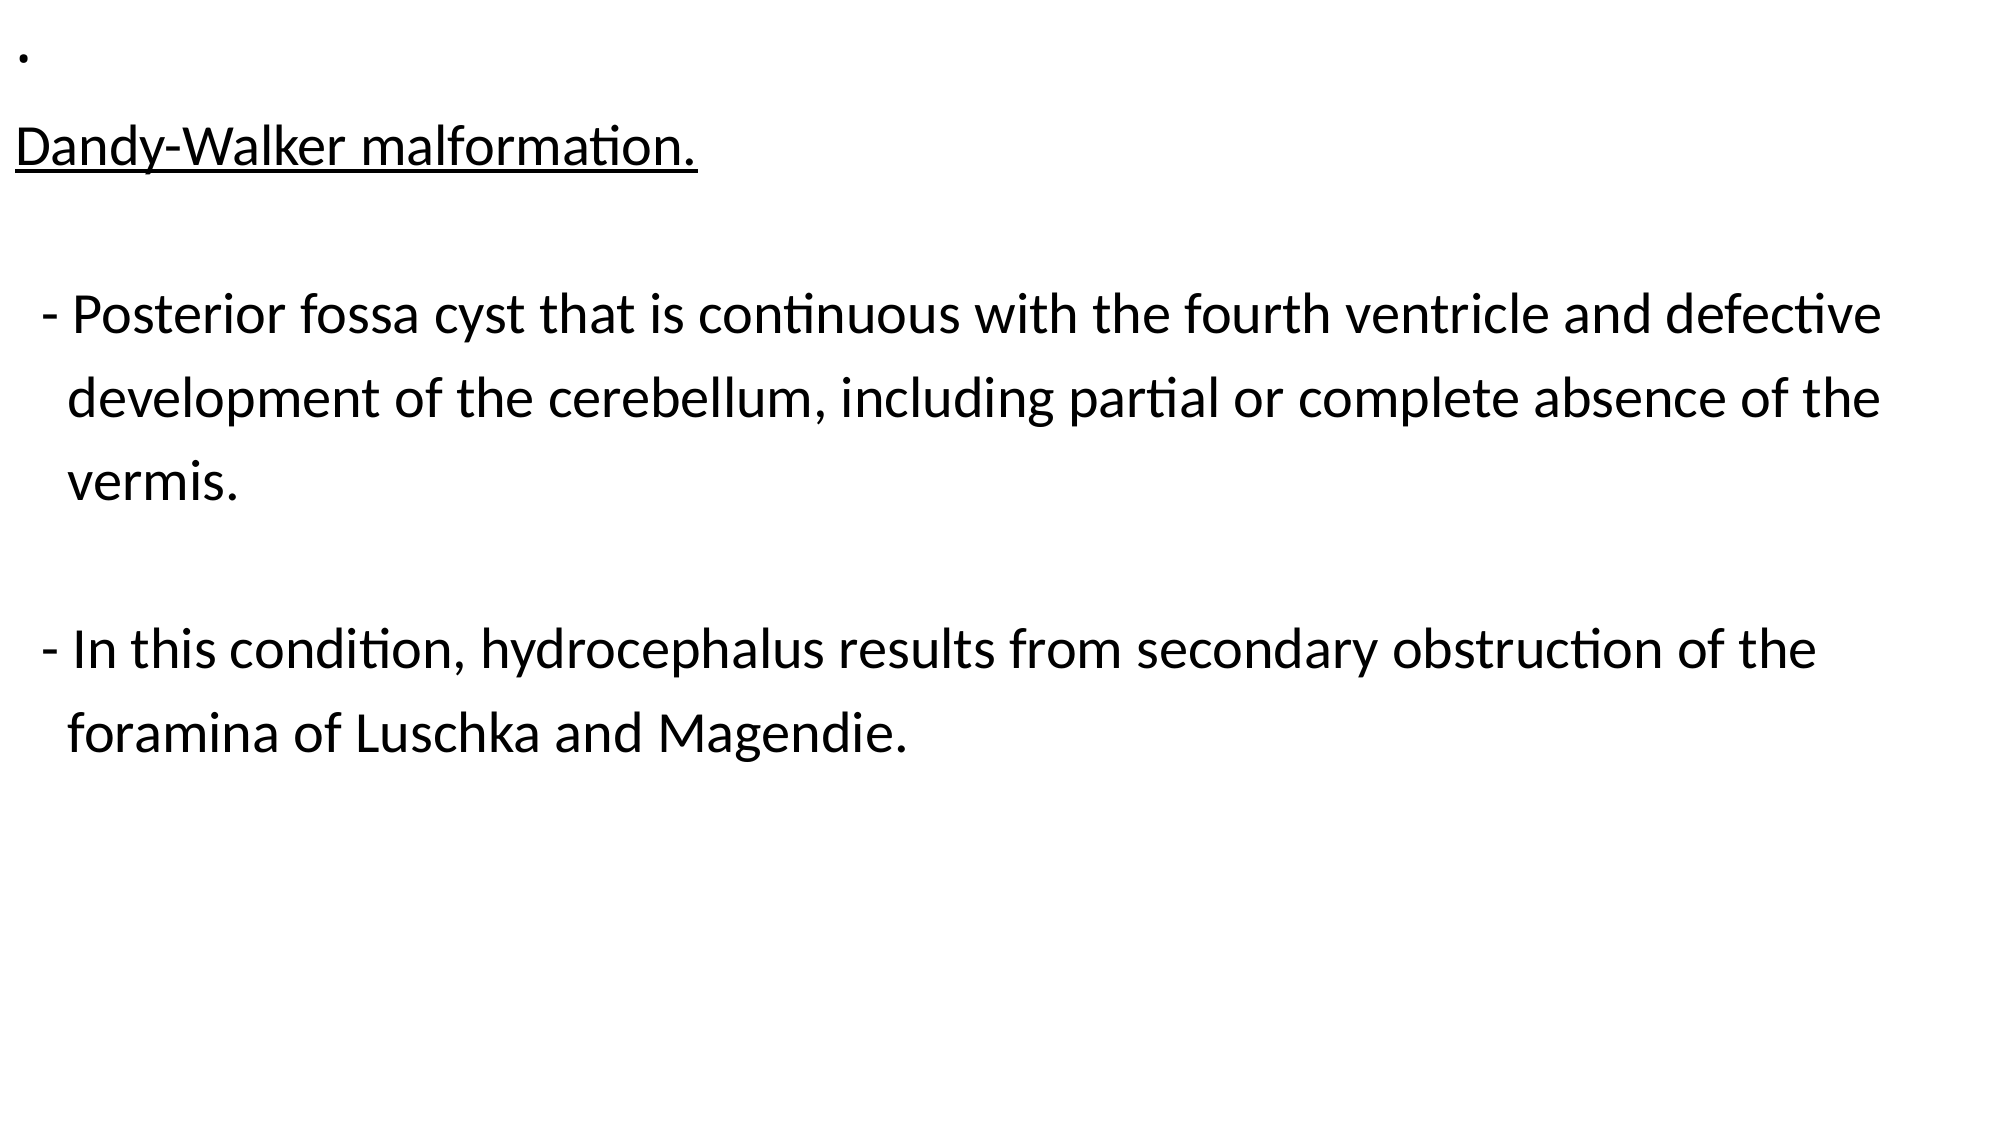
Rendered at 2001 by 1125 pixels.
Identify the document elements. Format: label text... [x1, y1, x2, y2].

list Dandy-Walker malformation. - Posterior fossa cyst that is continuous with the fourth ventricle and defective development of the cerebellum, including partial or complete absence of the vermis. - In this condition, hydrocephalus results from secondary obstruction of the foramina of Luschka and Magendie. [0, 107, 2000, 1125]
title . [0, 0, 1863, 85]
